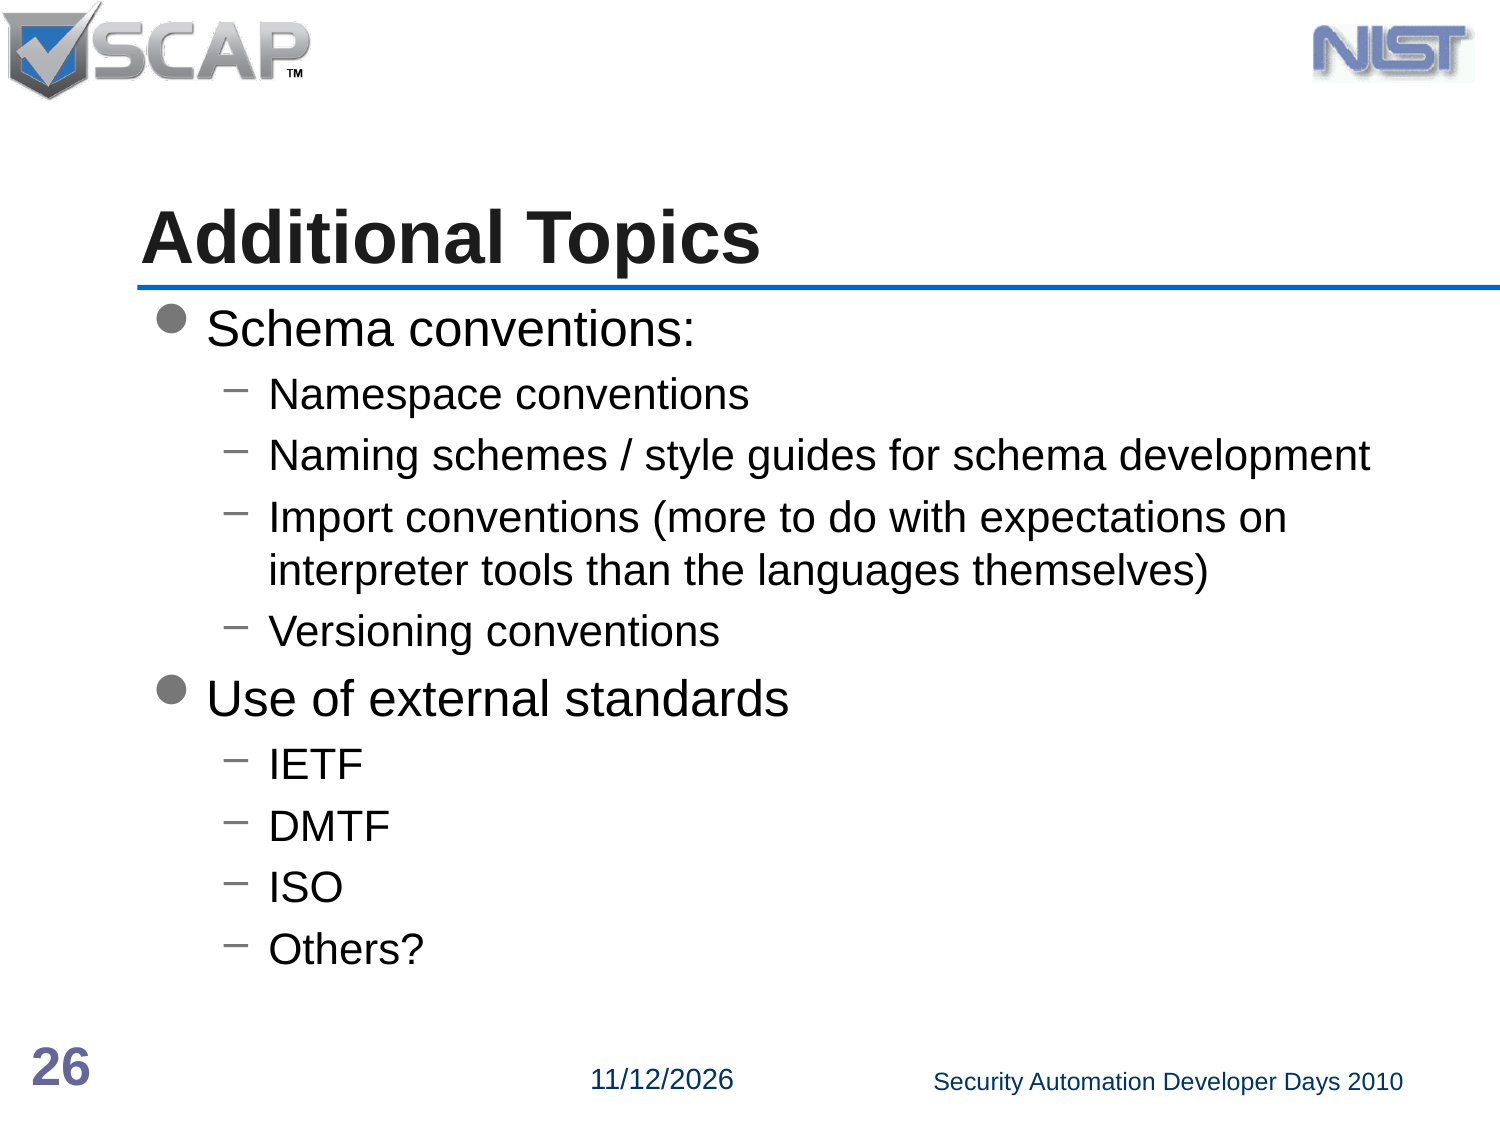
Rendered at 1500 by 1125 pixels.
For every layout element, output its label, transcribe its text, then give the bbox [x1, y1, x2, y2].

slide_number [399, 1024, 750, 1104]
picture [0, 0, 313, 103]
list Schema conventions: Namespace conventions Naming schemes / style guides for schema development Import conventions (more to do with expectations on interpreter tools than the languages themselves) Versioning conventions Use of external standards IETF DMTF ISO Others? [137, 287, 1400, 1026]
footer Security Automation Developer Days 2010 [912, 1024, 1426, 1104]
slide_number 26 [13, 1023, 111, 1105]
picture [1312, 24, 1475, 83]
title Additional Topics [124, 99, 1426, 288]
